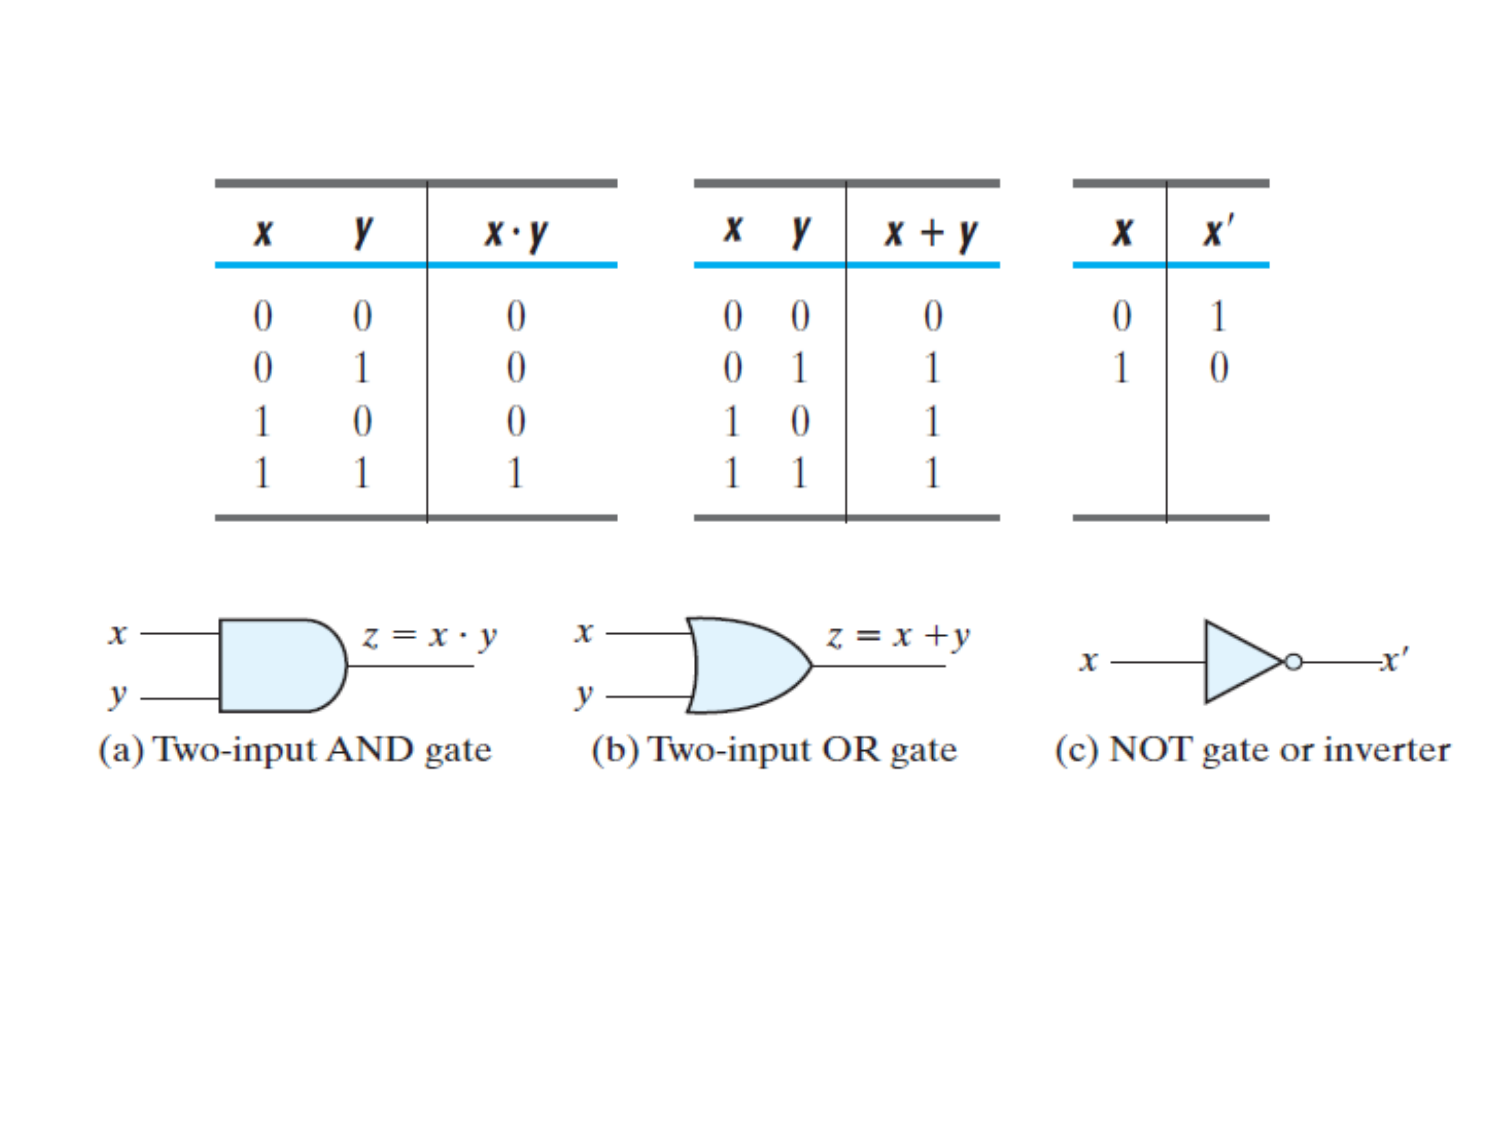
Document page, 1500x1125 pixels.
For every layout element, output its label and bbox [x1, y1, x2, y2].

picture [108, 137, 1352, 580]
picture [74, 612, 1483, 776]
